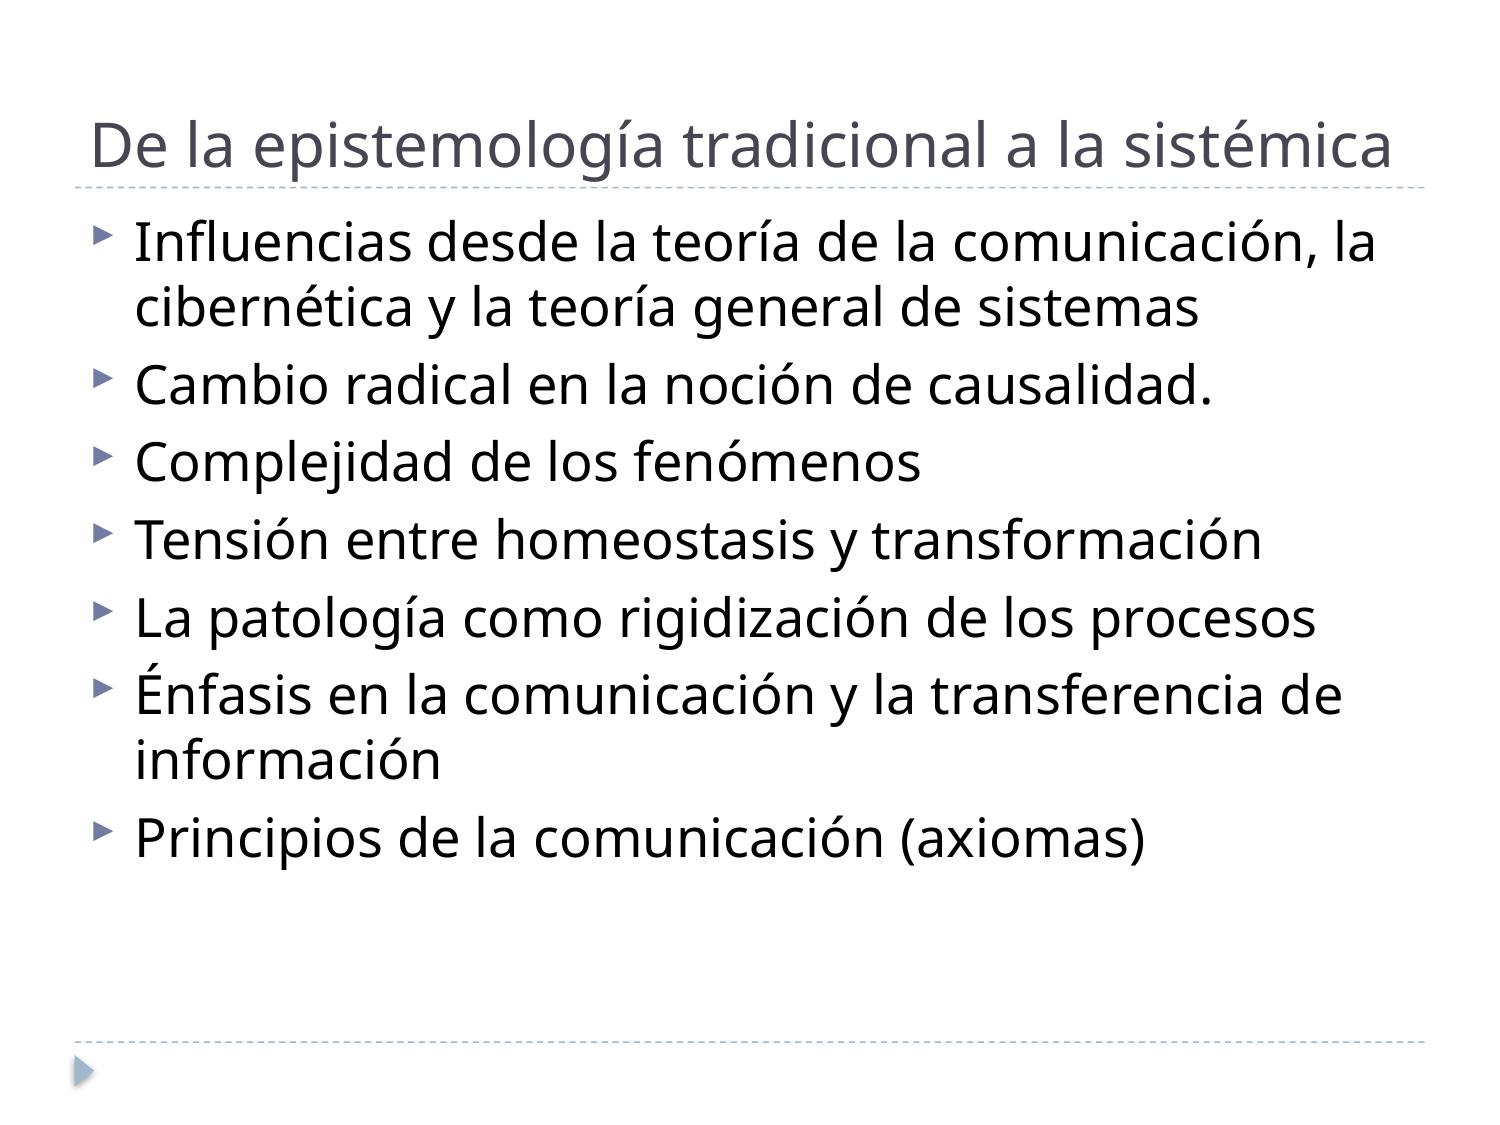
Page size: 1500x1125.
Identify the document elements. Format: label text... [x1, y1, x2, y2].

title De la epistemología tradicional a la sistémica [75, 24, 1425, 188]
list Influencias desde la teoría de la comunicación, la cibernética y la teoría general de sistemas Cambio radical en la noción de causalidad. Complejidad de los fenómenos Tensión entre homeostasis y transformación La patología como rigidización de los procesos Énfasis en la comunicación y la transferencia de información Principios de la comunicación (axiomas) [75, 200, 1425, 1010]
